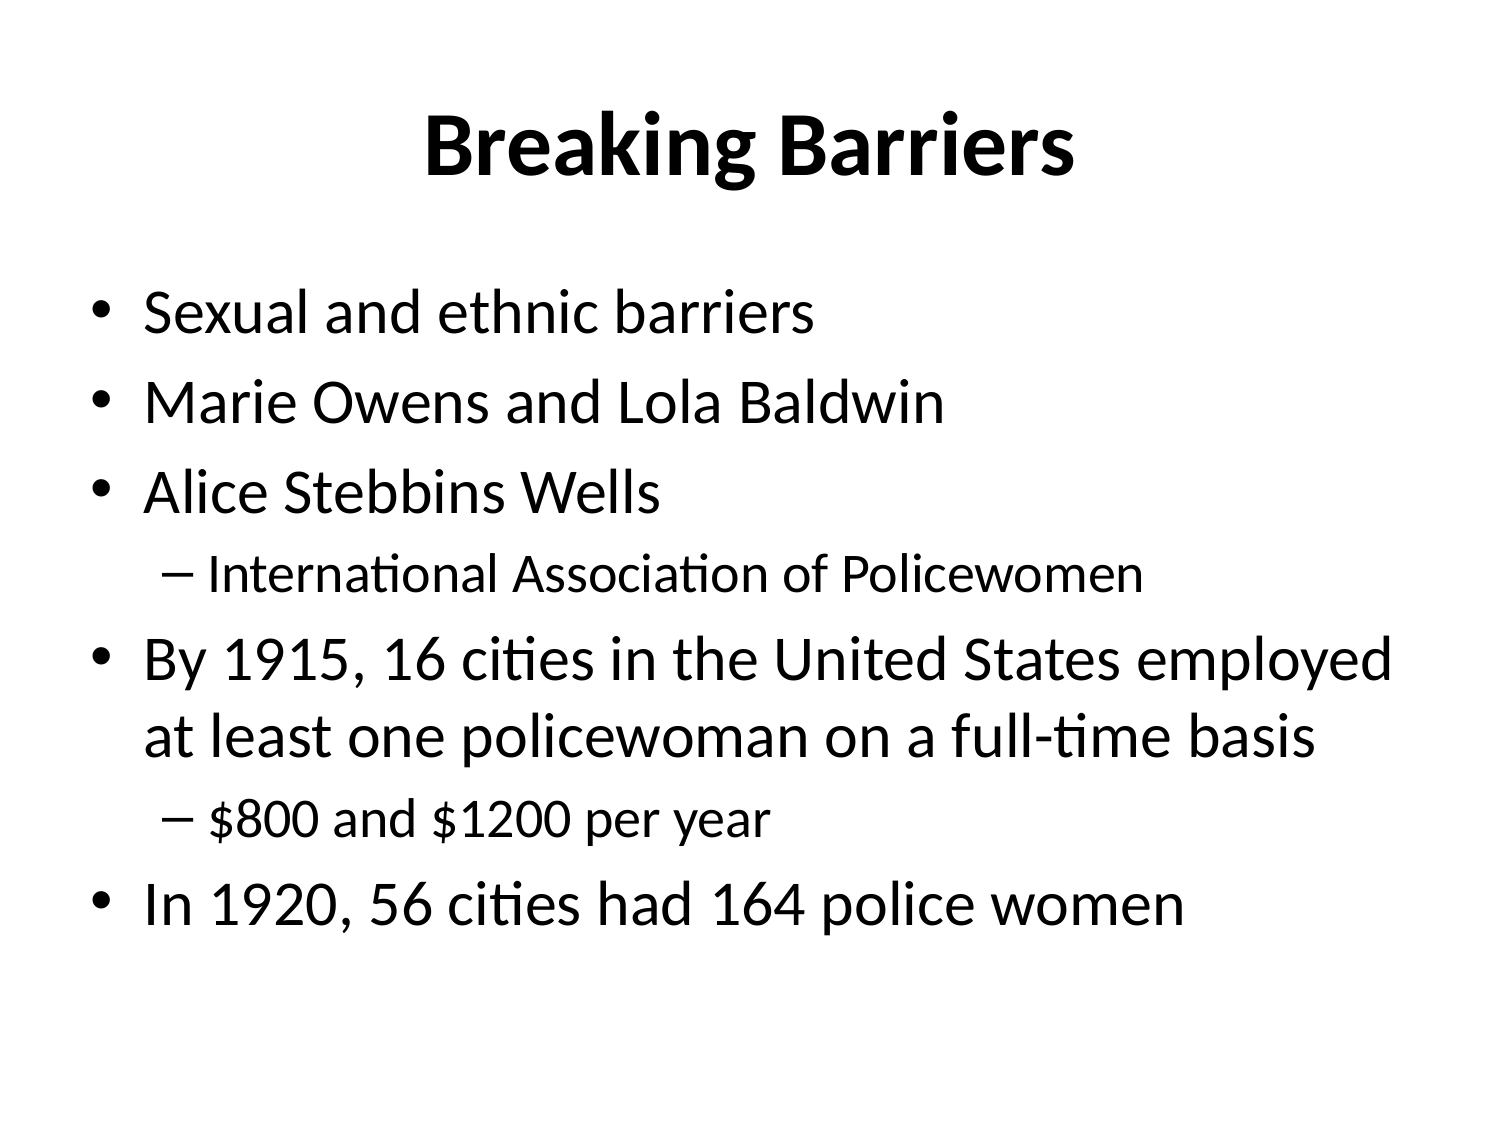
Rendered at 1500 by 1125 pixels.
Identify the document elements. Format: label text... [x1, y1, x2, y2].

title Breaking Barriers [75, 45, 1425, 233]
list Sexual and ethnic barriers Marie Owens and Lola Baldwin Alice Stebbins Wells International Association of Policewomen By 1915, 16 cities in the United States employed at least one policewoman on a full-time basis $800 and $1200 per year In 1920, 56 cities had 164 police women [75, 262, 1425, 1005]
